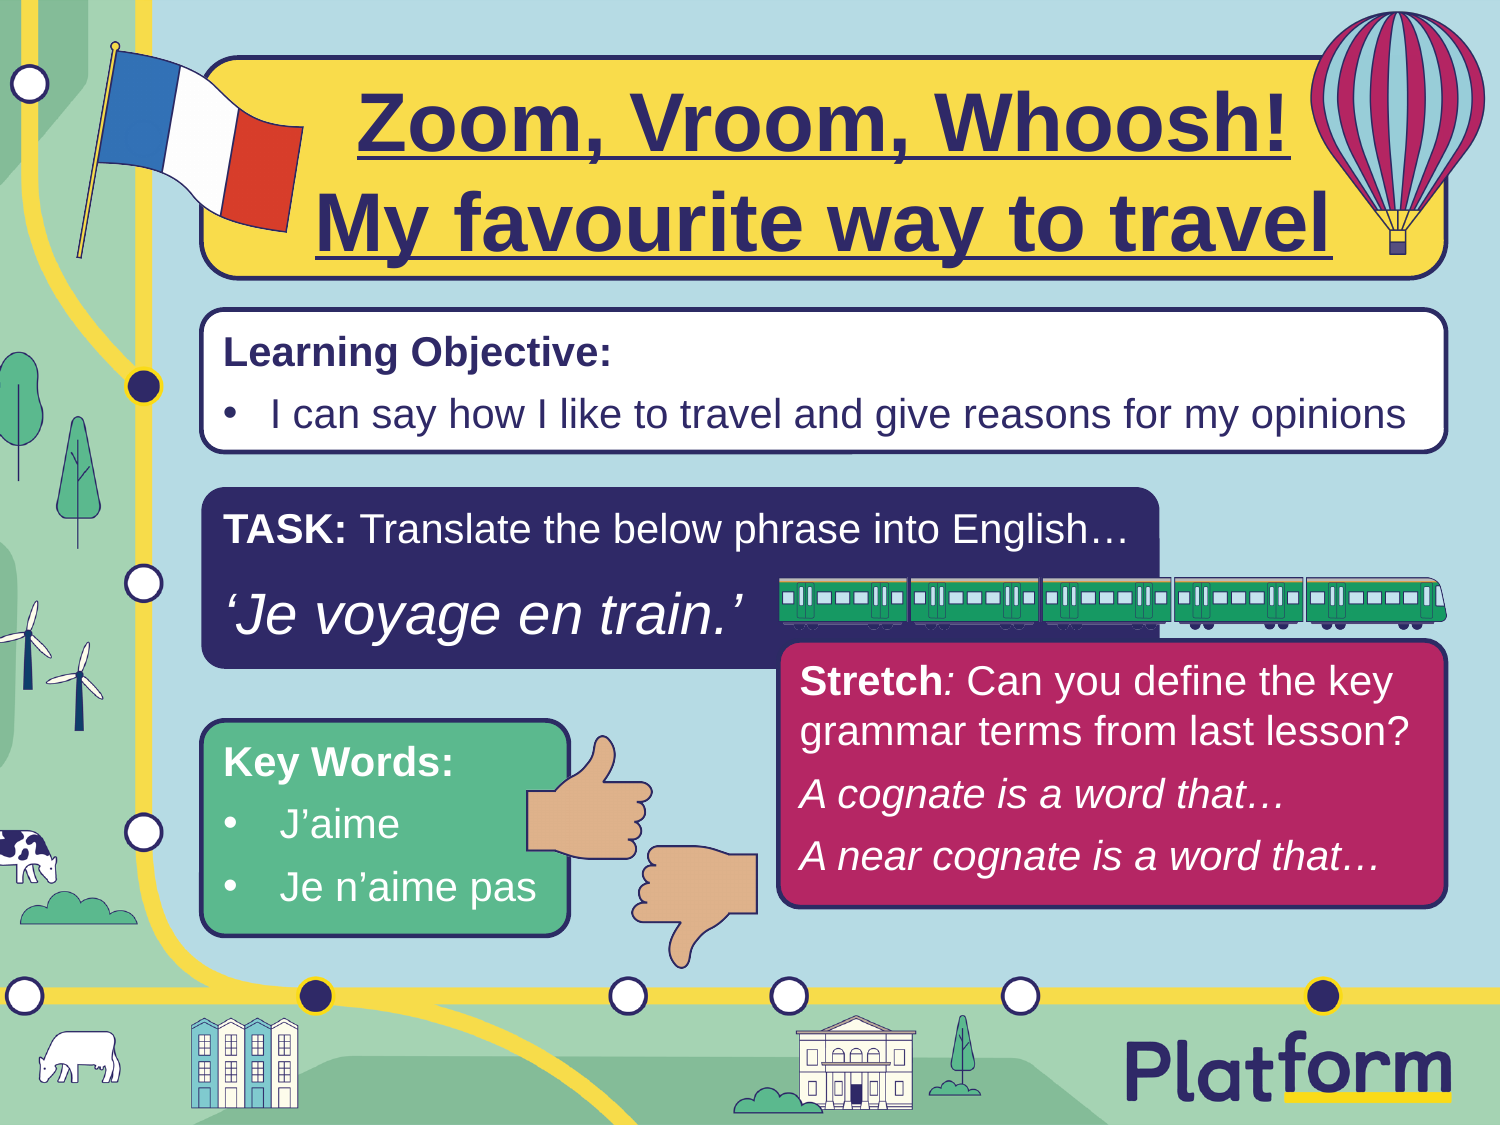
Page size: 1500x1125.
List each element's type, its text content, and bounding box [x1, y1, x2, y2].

text_box Key Words: J’aime Je n’aime pas [201, 720, 569, 936]
picture [0, 0, 1500, 1125]
text_box Stretch: Can you define the key grammar terms from last lesson? A cognate is a word that… A near cognate is a word that… [778, 640, 1447, 908]
text_box TASK: Translate the below phrase into English… ‘Je voyage en train.’ [201, 487, 1160, 669]
text_box Zoom, Vroom, Whoosh! My favourite way to travel [211, 57, 1294, 279]
text_box Learning Objective: I can say how I like to travel and give reasons for my opinions [201, 309, 1447, 452]
